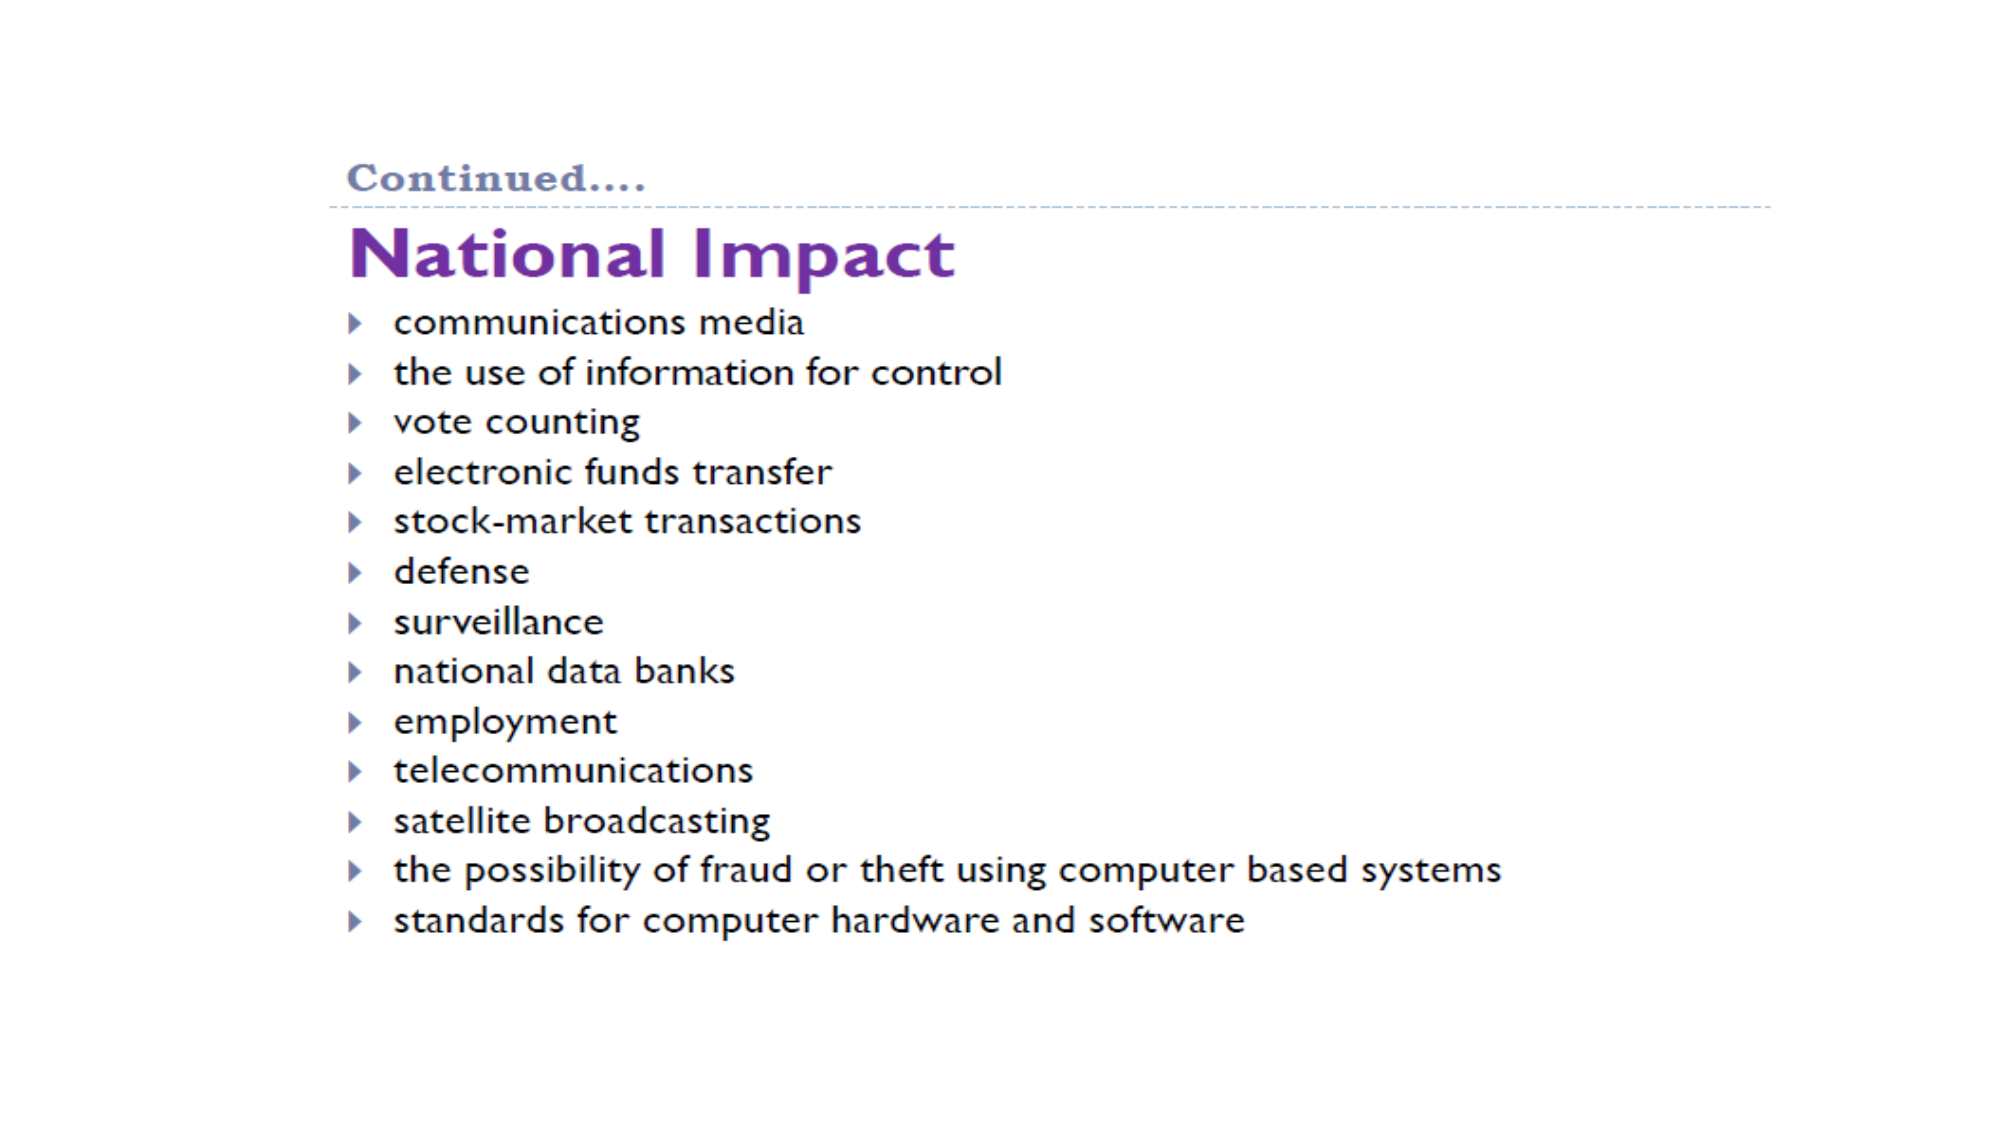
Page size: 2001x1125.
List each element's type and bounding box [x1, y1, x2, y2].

picture [274, 60, 1788, 1011]
